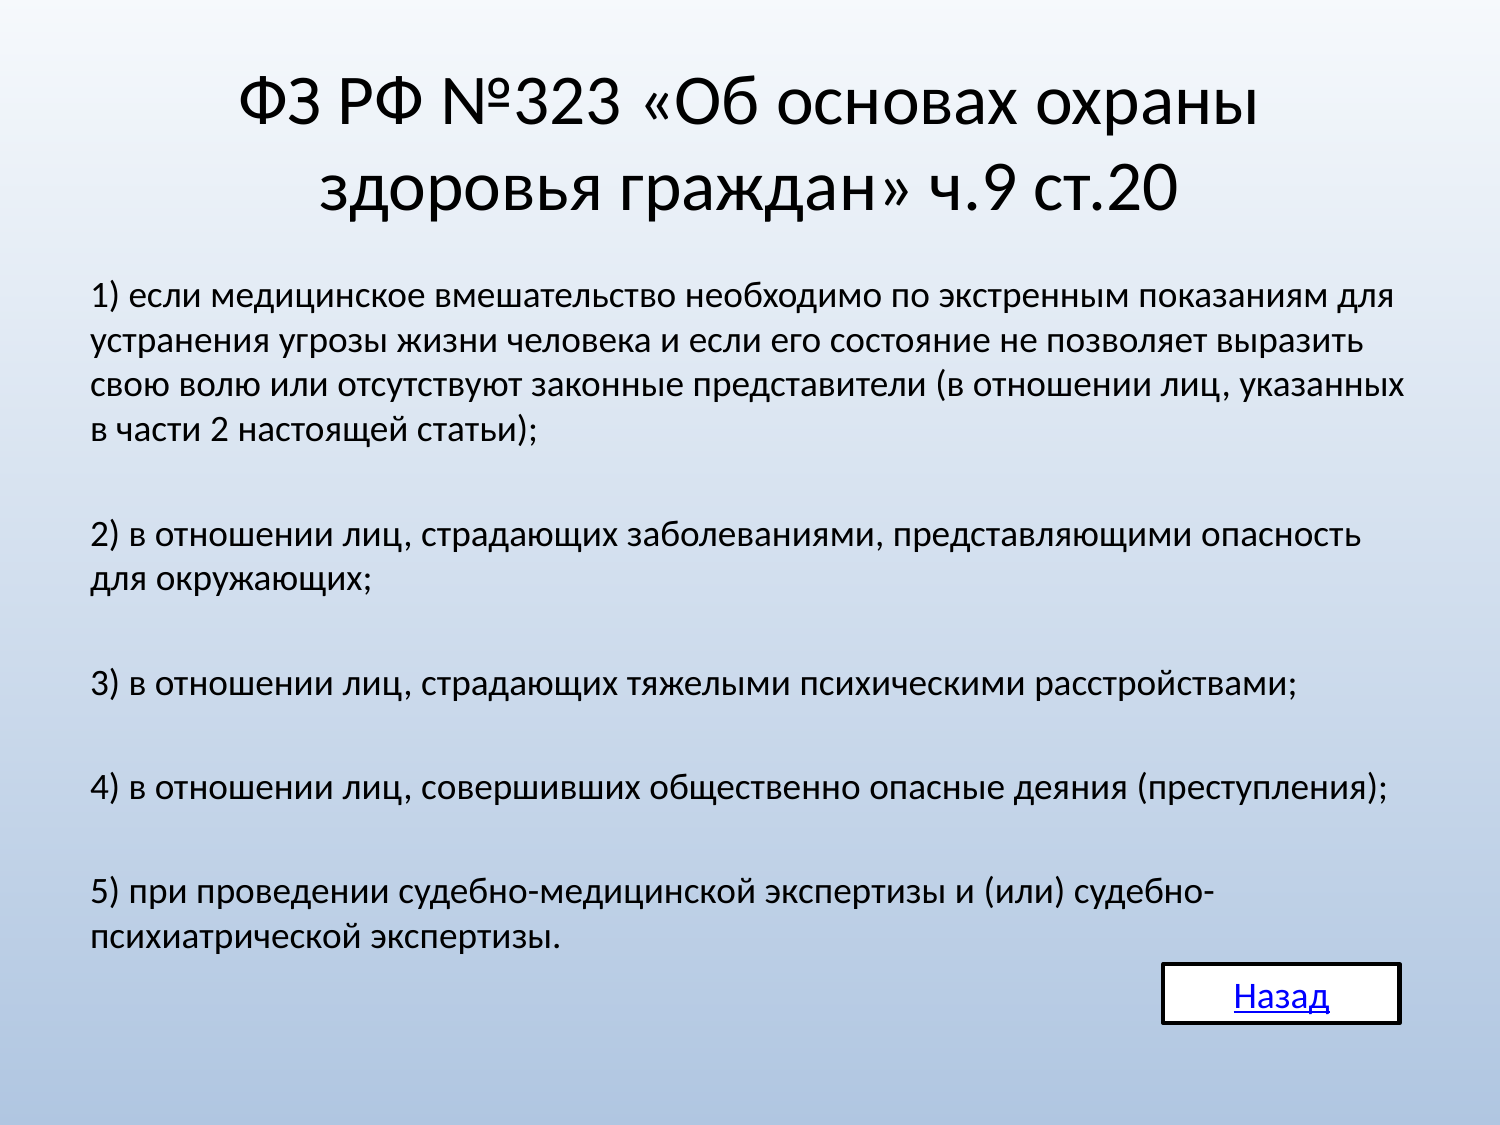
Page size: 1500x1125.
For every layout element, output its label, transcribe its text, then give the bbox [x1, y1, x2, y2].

title ФЗ РФ №323 «Об основах охраны здоровья граждан» ч.9 ст.20 [75, 45, 1425, 233]
list 1) если медицинское вмешательство необходимо по экстренным показаниям для устранения угрозы жизни человека и если его состояние не позволяет выразить свою волю или отсутствуют законные представители (в отношении лиц, указанных в части 2 настоящей статьи); 2) в отношении лиц, страдающих заболеваниями, представляющими опасность для окружающих; 3) в отношении лиц, страдающих тяжелыми психическими расстройствами; 4) в отношении лиц, совершивших общественно опасные деяния (преступления); 5) при проведении судебно-медицинской экспертизы и (или) судебно-психиатрической экспертизы. [75, 262, 1425, 1005]
text_box Назад [1161, 962, 1402, 1025]
